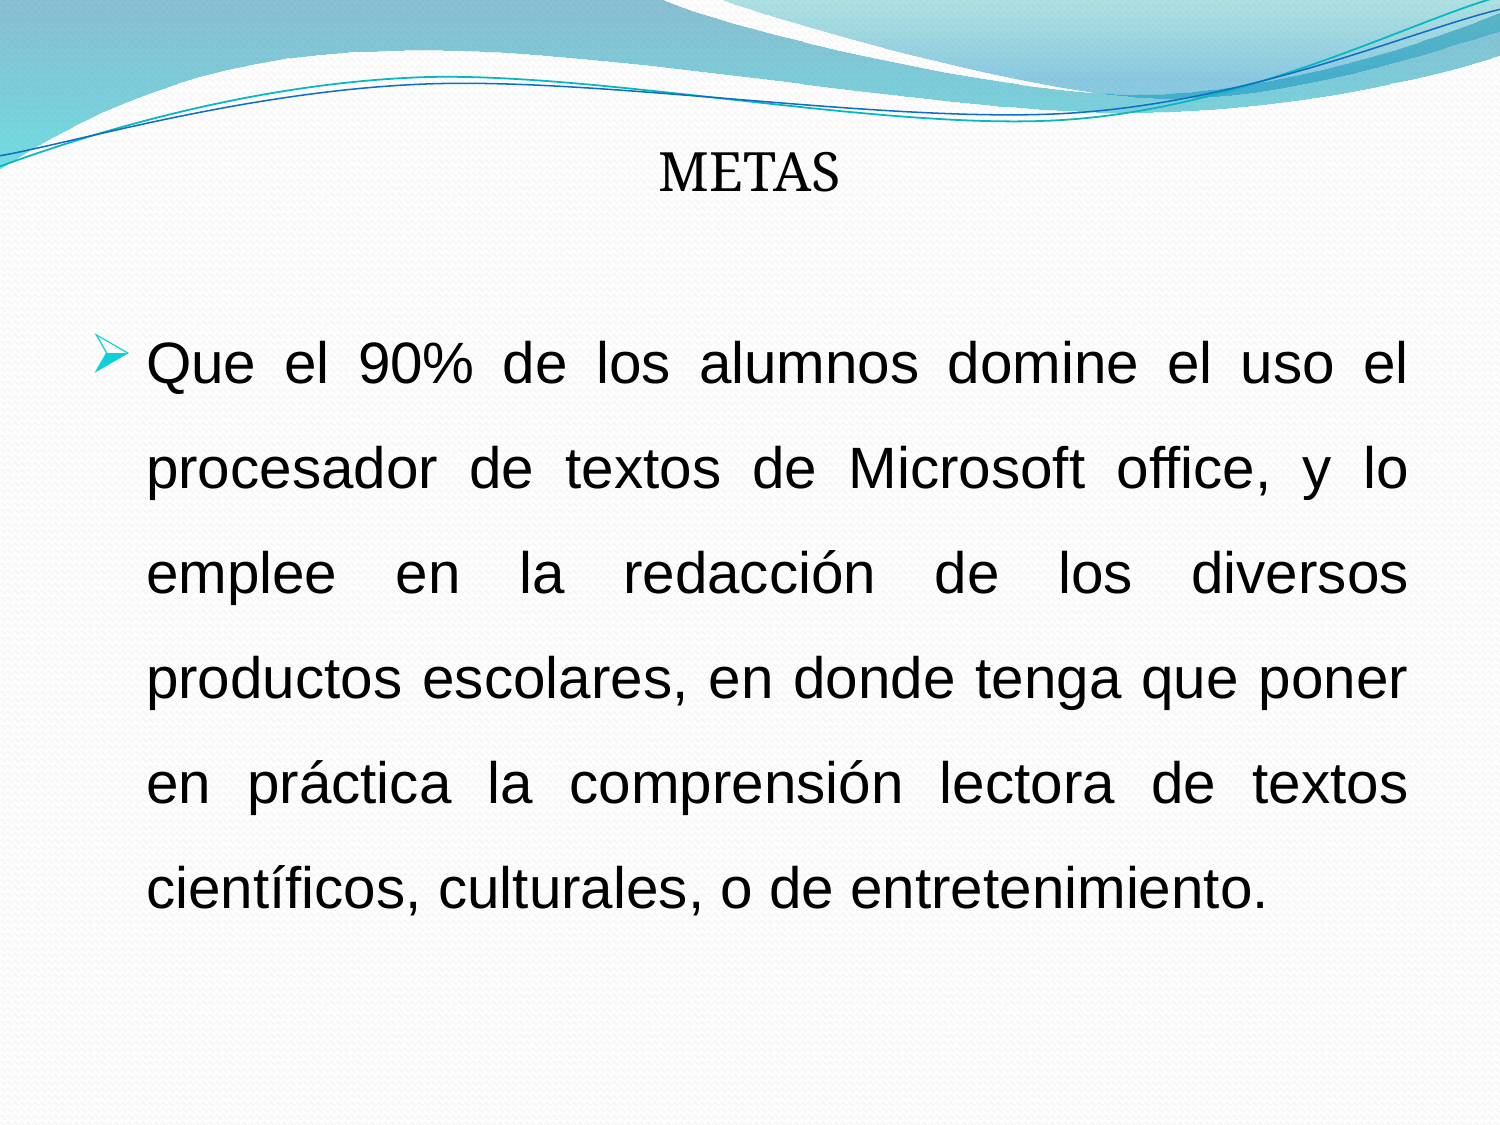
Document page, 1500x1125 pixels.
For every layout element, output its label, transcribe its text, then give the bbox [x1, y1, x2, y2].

list METAS Que el 90% de los alumnos domine el uso el procesador de textos de Microsoft office, y lo emplee en la redacción de los diversos productos escolares, en donde tenga que poner en práctica la comprensión lectora de textos científicos, culturales, o de entretenimiento. [75, 54, 1425, 1038]
